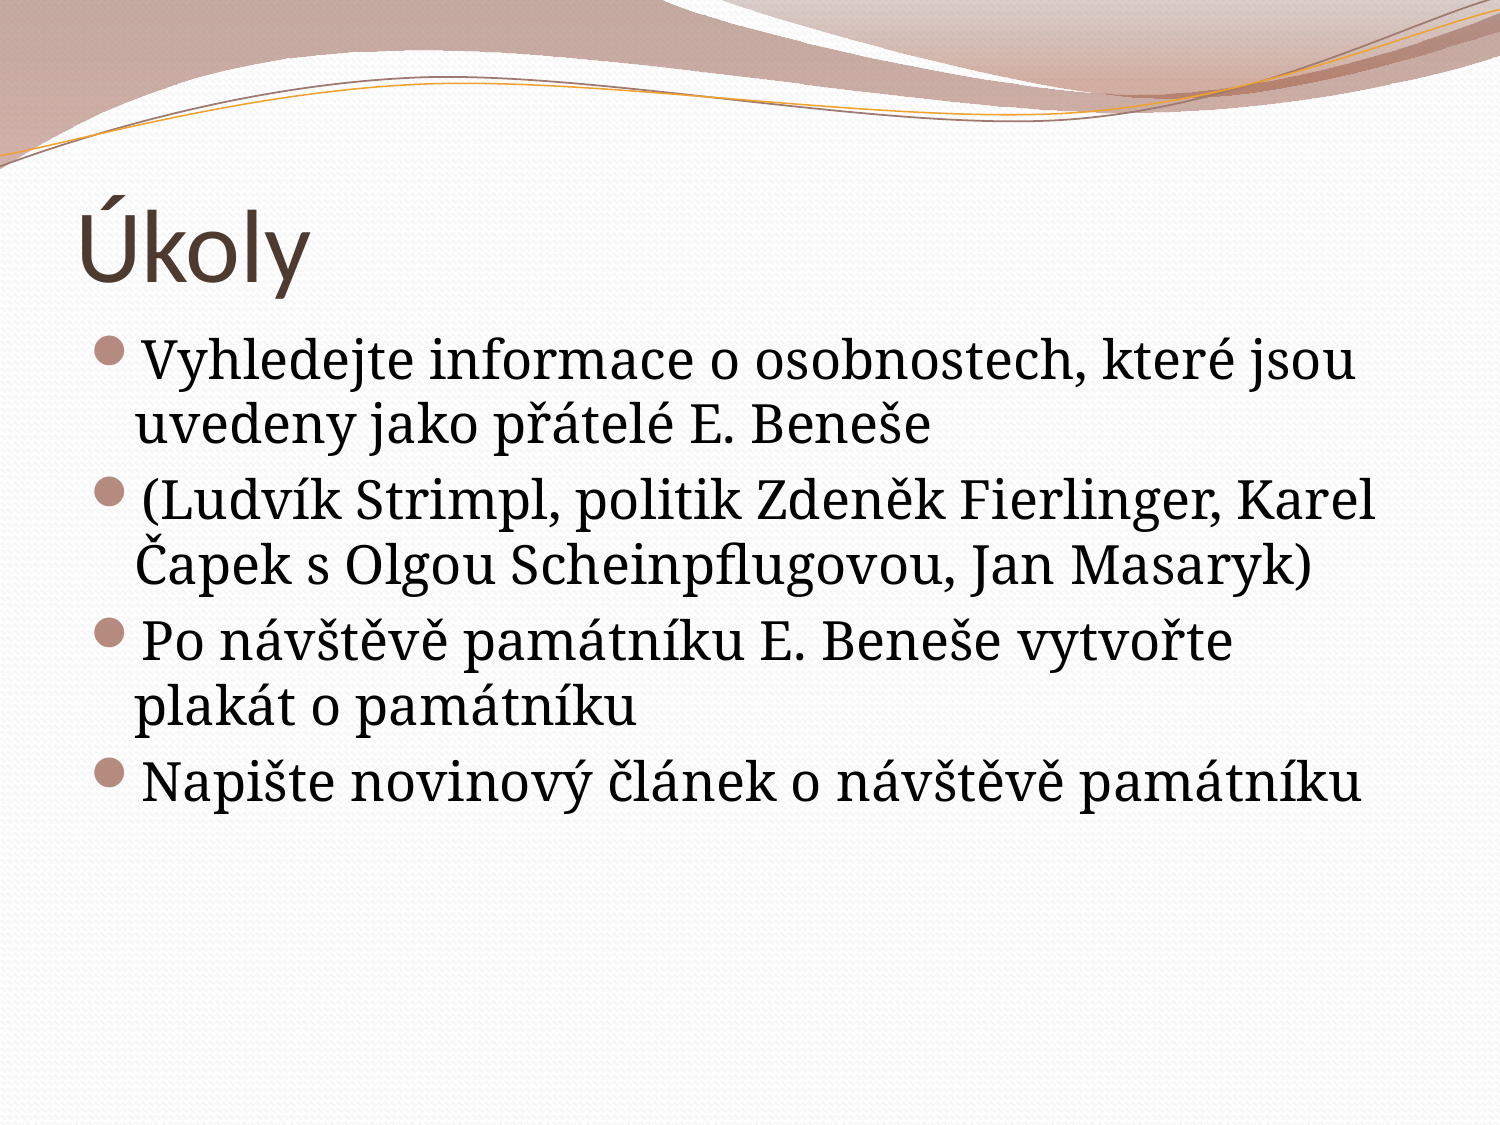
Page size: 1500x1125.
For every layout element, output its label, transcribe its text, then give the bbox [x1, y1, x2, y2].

list Vyhledejte informace o osobnostech, které jsou uvedeny jako přátelé E. Beneše (Ludvík Strimpl, politik Zdeněk Fierlinger, Karel Čapek s Olgou Scheinpflugovou, Jan Masaryk) Po návštěvě památníku E. Beneše vytvořte plakát o památníku Napište novinový článek o návštěvě památníku [74, 317, 1426, 1038]
title Úkoly [74, 115, 1426, 304]
